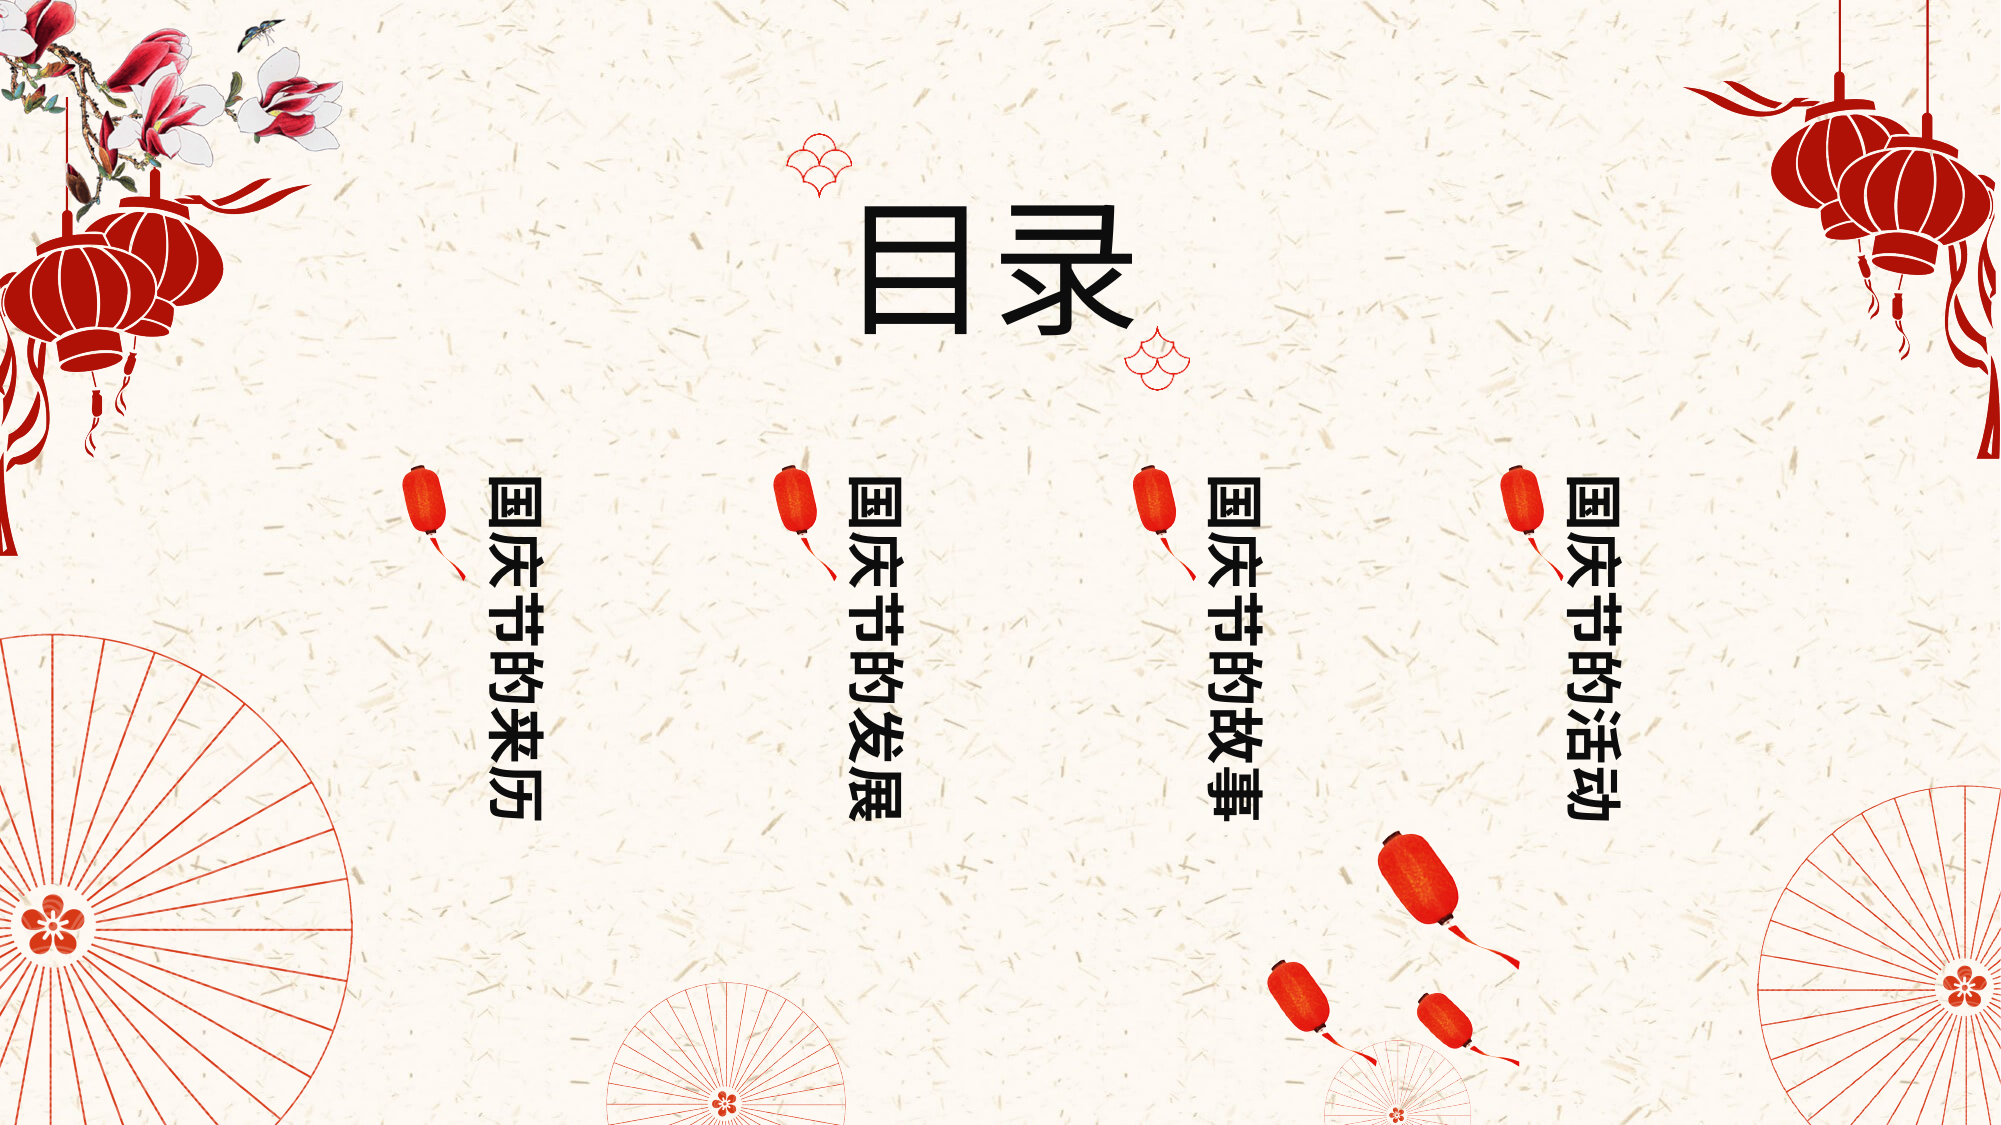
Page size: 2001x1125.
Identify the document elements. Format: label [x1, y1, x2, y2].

text_box [1116, 458, 1280, 889]
text_box [1483, 458, 1639, 889]
picture [0, 0, 2001, 1125]
text_box [786, 133, 1199, 391]
text_box [386, 458, 561, 889]
text_box [757, 458, 920, 889]
